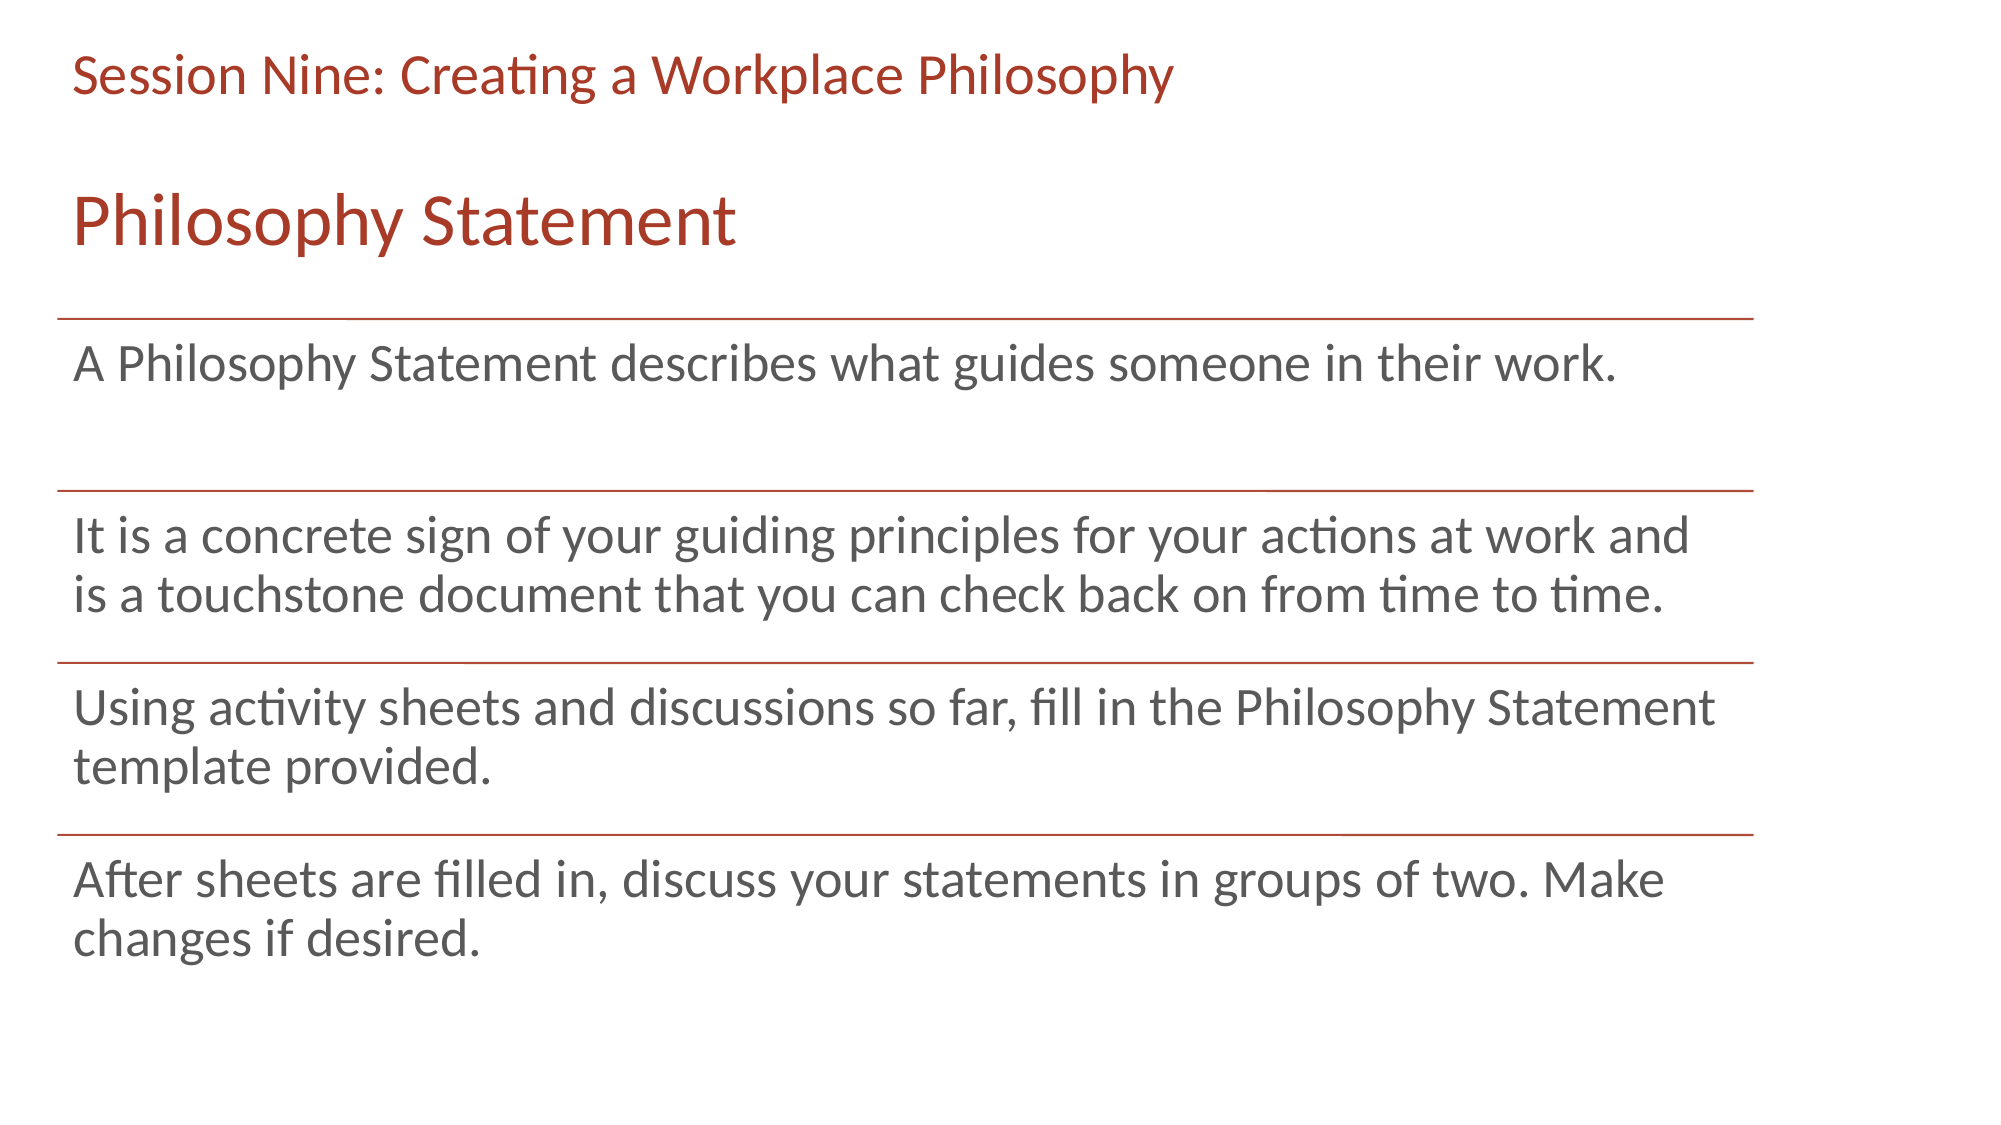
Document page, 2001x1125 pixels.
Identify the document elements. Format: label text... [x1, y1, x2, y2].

list Philosophy Statement [57, 172, 1934, 270]
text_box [57, 318, 1754, 1007]
title Session Nine: Creating a Workplace Philosophy [57, 36, 1934, 124]
